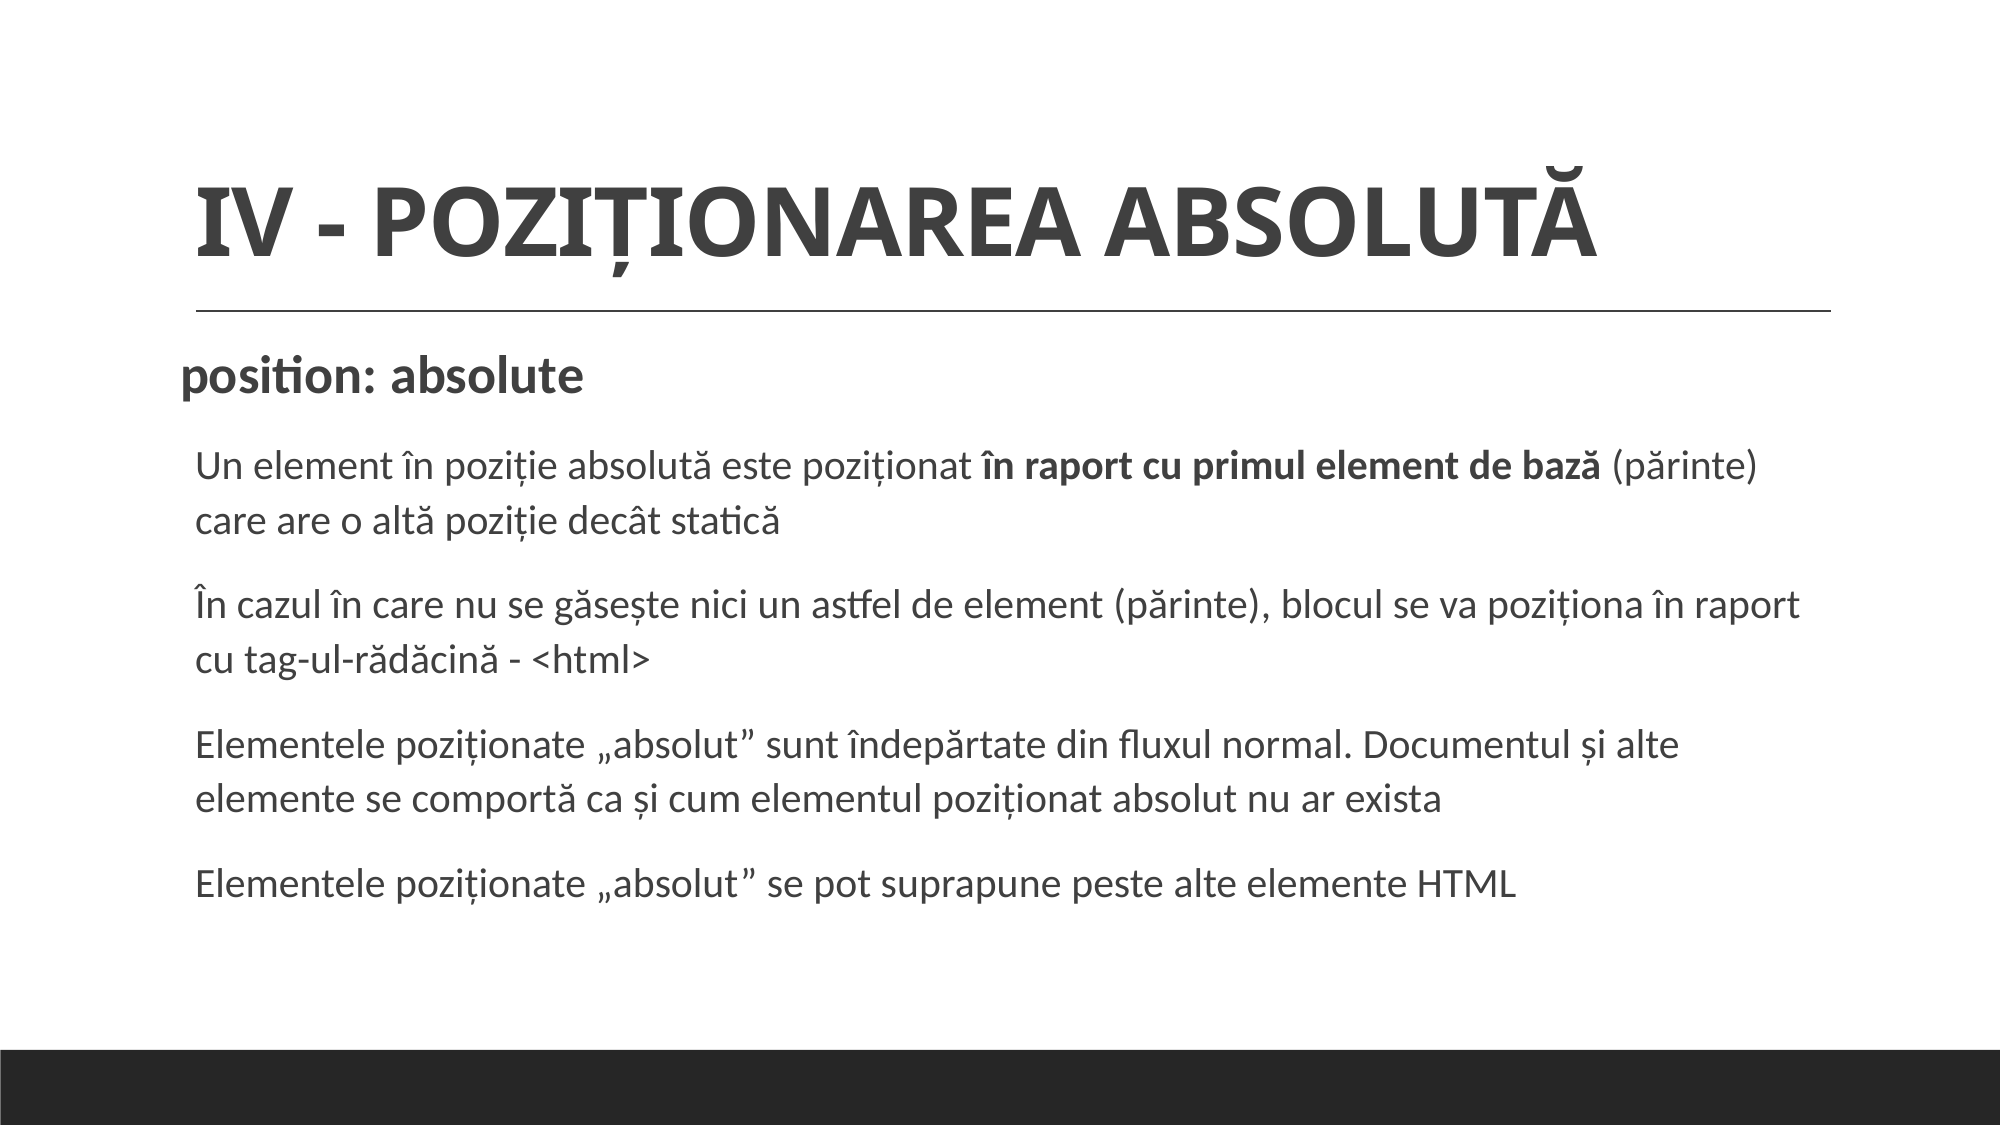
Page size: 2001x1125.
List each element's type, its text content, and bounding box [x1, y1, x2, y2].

list position: absolute Un element în poziție absolută este poziționat în raport cu primul element de bază (părinte) care are o altă poziție decât statică În cazul în care nu se găsește nici un astfel de element (părinte), blocul se va poziţiona în raport cu tag-ul-rădăcină - <html> Elementele poziționate „absolut” sunt îndepărtate din fluxul normal. Documentul și alte elemente se comportă ca şi cum elementul poziționat absolut nu ar exista Elementele poziționate „absolut” se pot suprapune peste alte elemente HTML [180, 324, 1830, 1024]
title IV - POZIŢIONAREA ABSOLUTĂ [180, 47, 1830, 285]
